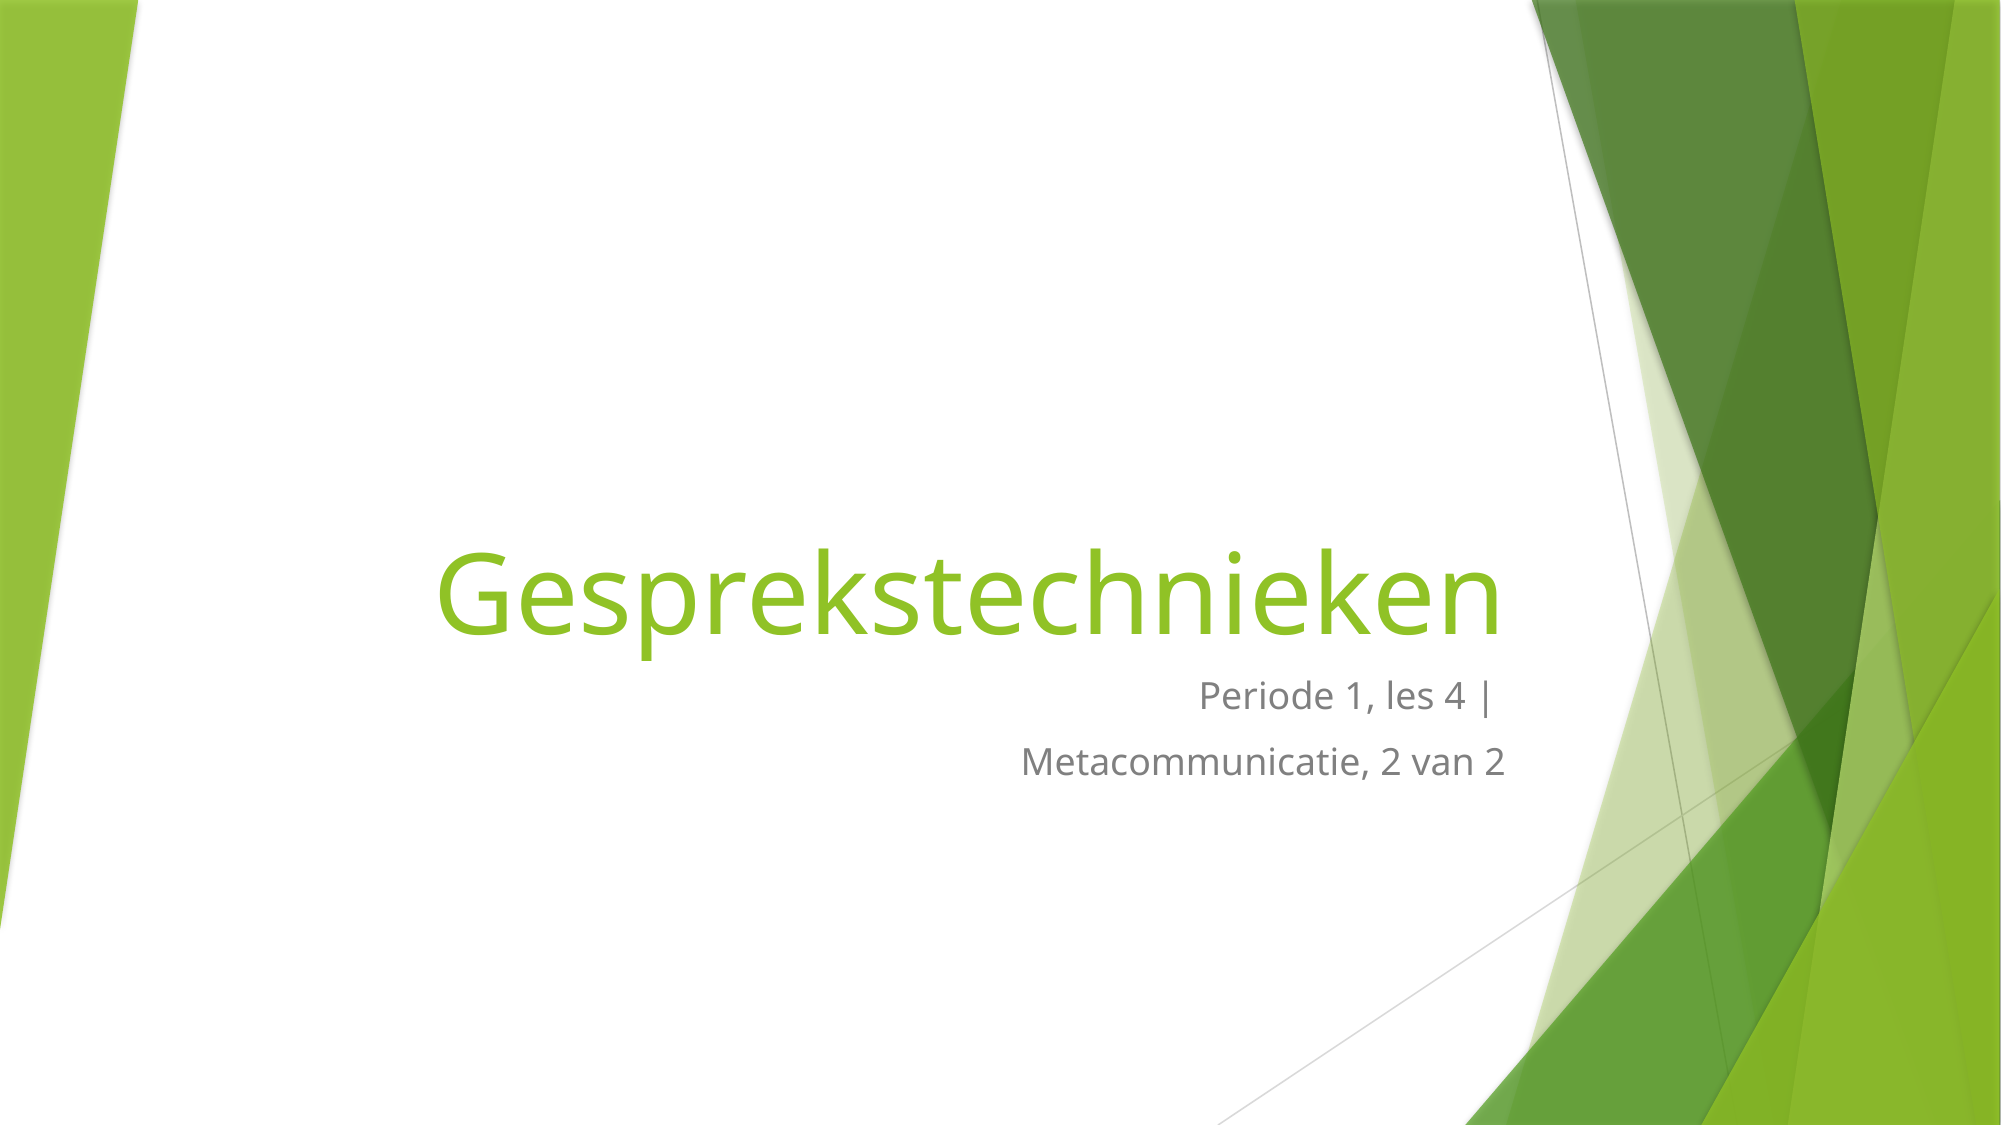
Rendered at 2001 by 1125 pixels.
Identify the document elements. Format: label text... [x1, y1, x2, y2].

subtitle Periode 1, les 4 | Metacommunicatie, 2 van 2 [247, 664, 1522, 845]
title Gesprekstechnieken [247, 394, 1522, 664]
